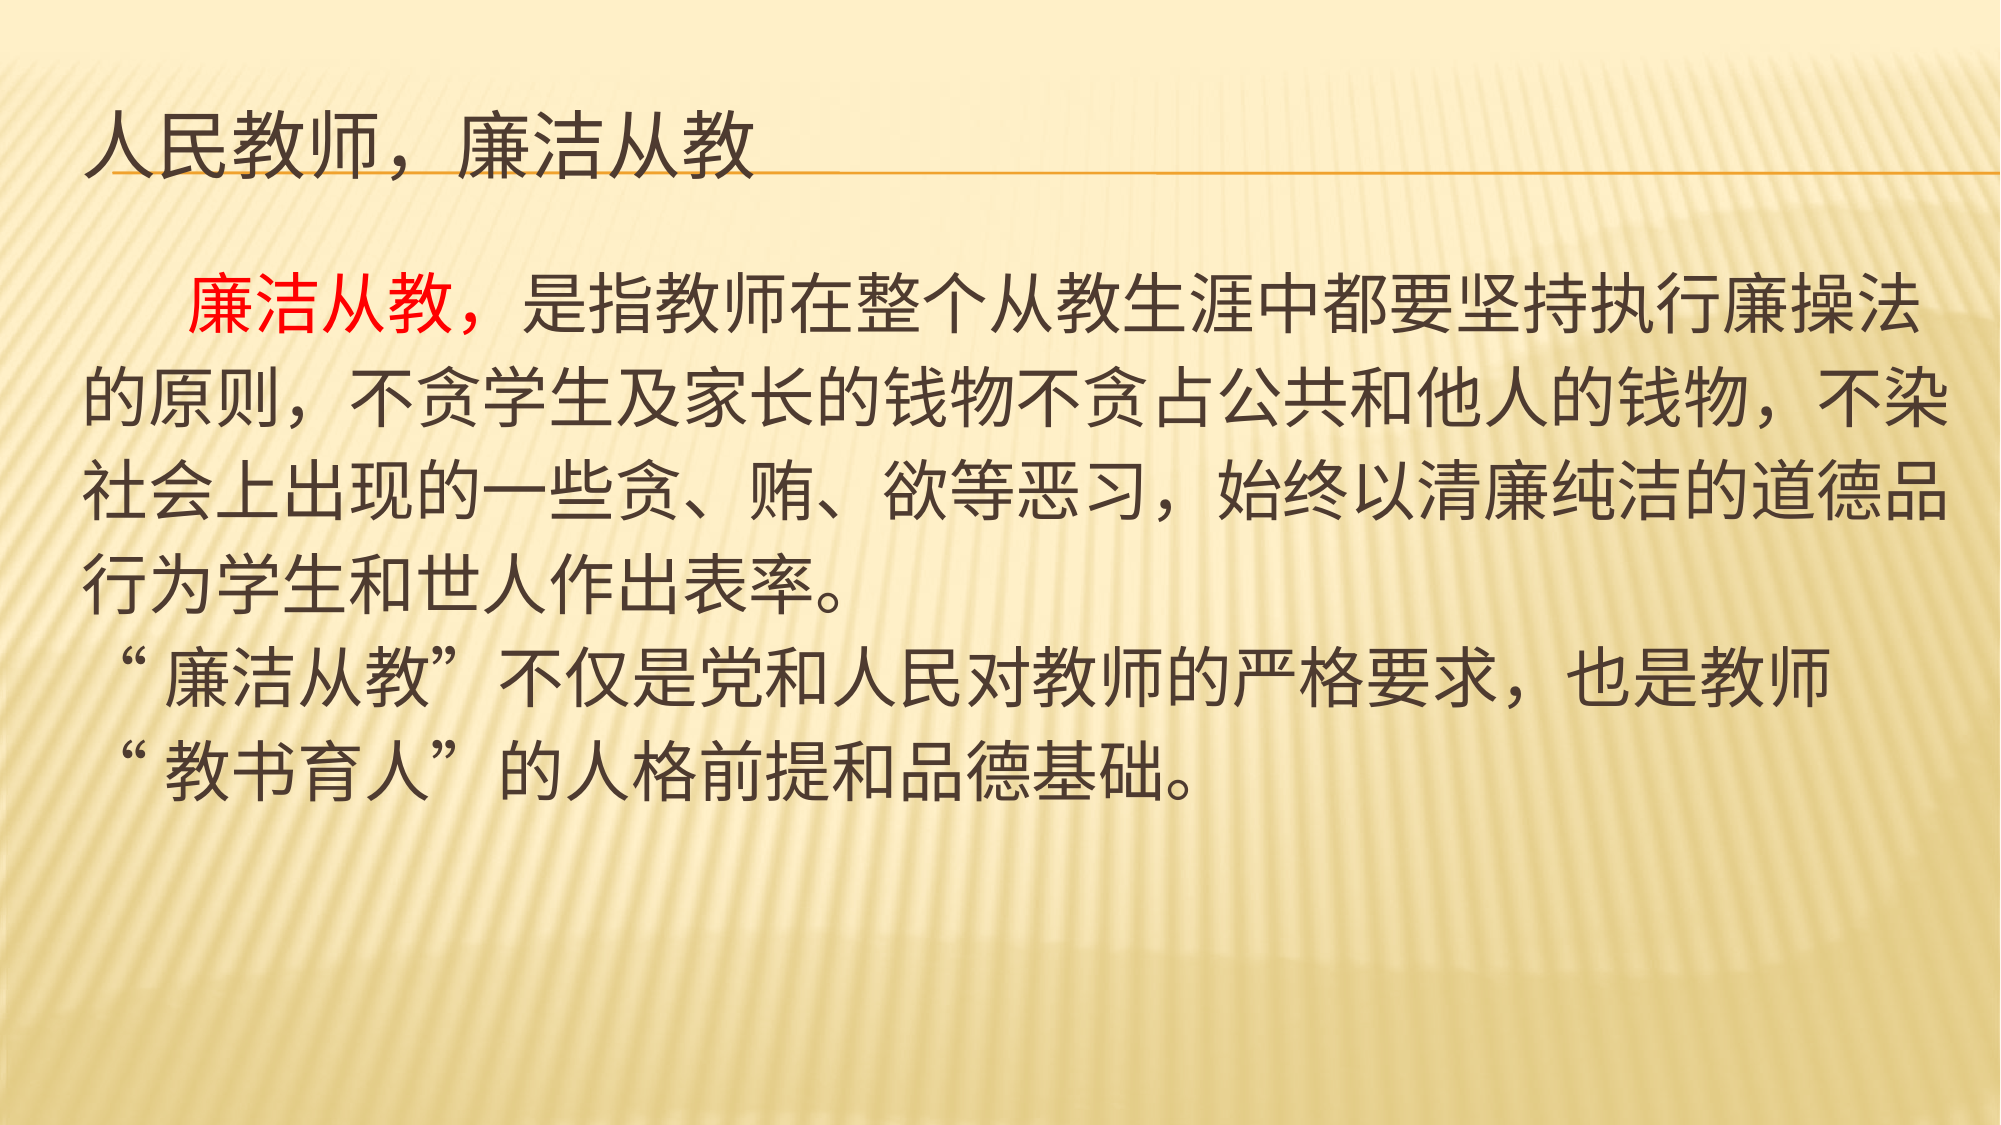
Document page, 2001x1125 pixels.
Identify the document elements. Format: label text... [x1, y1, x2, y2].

title 人民教师，廉洁从教 [66, 75, 1967, 213]
list 廉洁从教，是指教师在整个从教生涯中都要坚持执行廉操法 的原则，不贪学生及家长的钱物不贪占公共和他人的钱物，不染 社会上出现的一些贪、贿、欲等恶习，始终以清廉纯洁的道德品 行为学生和世人作出表率。 “廉洁从教”不仅是党和人民对教师的严格要求，也是教师 “教书育人”的人格前提和品德基础。 [66, 254, 1967, 998]
